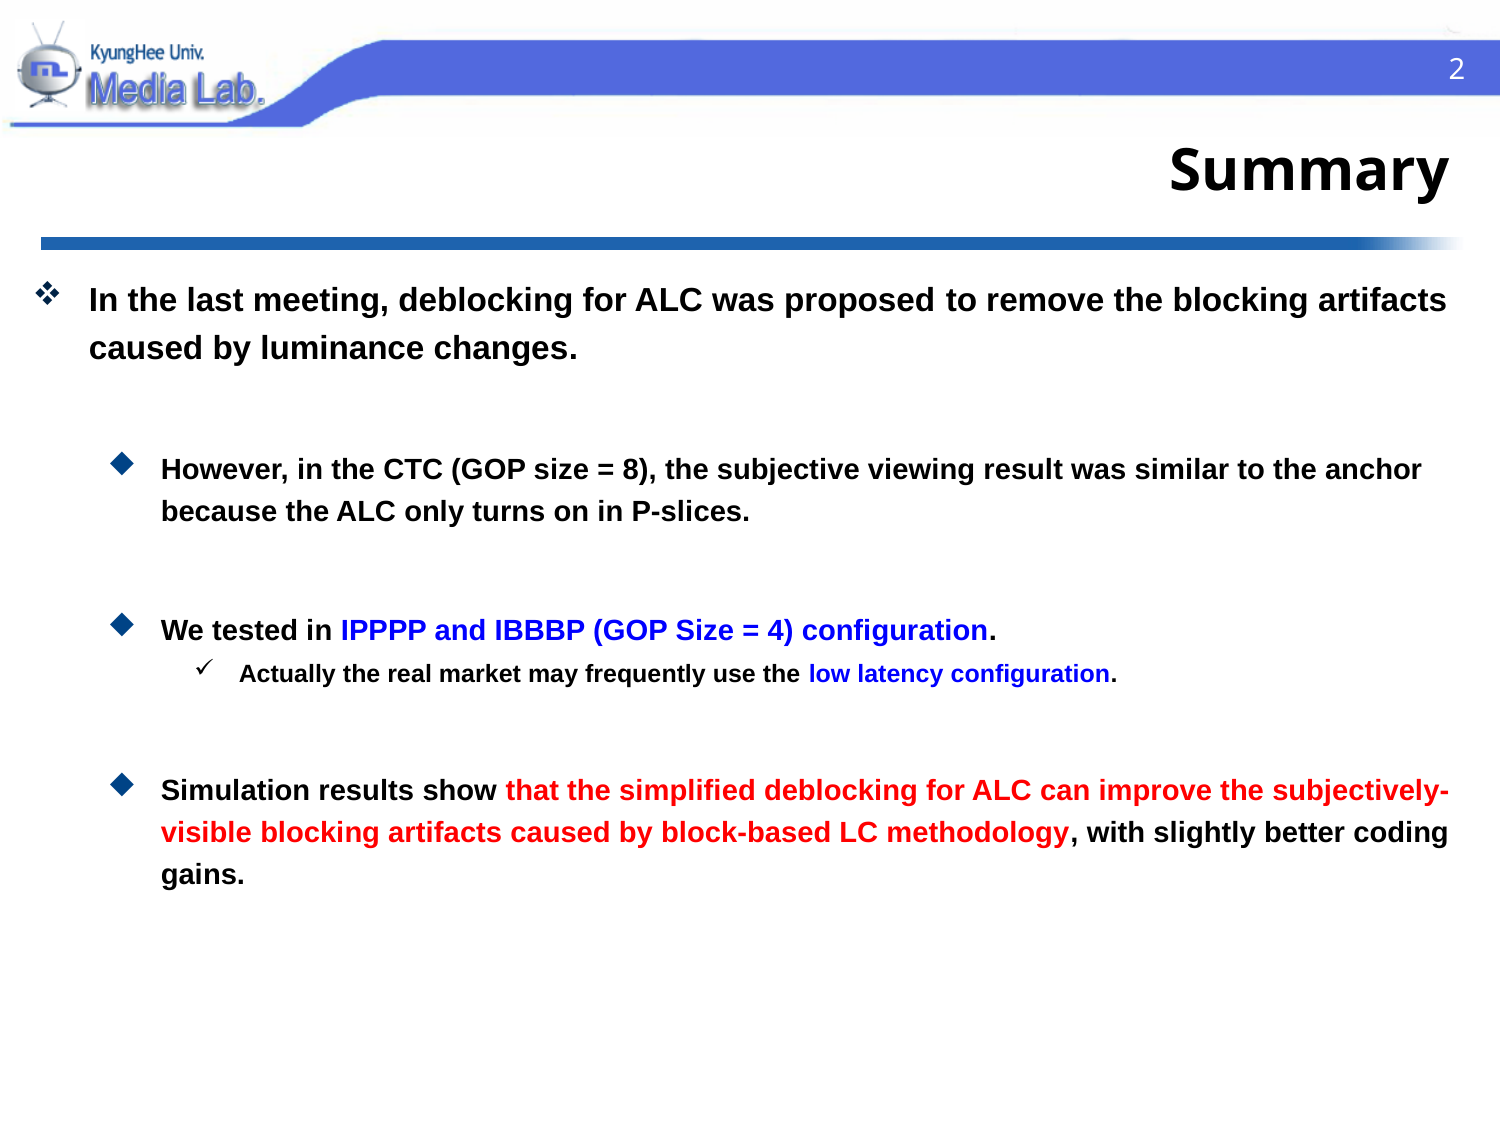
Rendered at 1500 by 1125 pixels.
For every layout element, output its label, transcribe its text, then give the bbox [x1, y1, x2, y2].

picture [41, 237, 1500, 250]
list In the last meeting, deblocking for ALC was proposed to remove the blocking artifacts caused by luminance changes. However, in the CTC (GOP size = 8), the subjective viewing result was similar to the anchor because the ALC only turns on in P-slices. We tested in IPPPP and IBBBP (GOP Size = 4) configuration. Actually the real market may frequently use the low latency configuration. Simulation results show that the simplified deblocking for ALC can improve the subjectively-visible blocking artifacts caused by block-based LC methodology, with slightly better coding gains. [17, 262, 1483, 1107]
slide_number 2 [1403, 42, 1481, 93]
picture [0, 0, 1500, 138]
title Summary [312, 101, 1465, 233]
